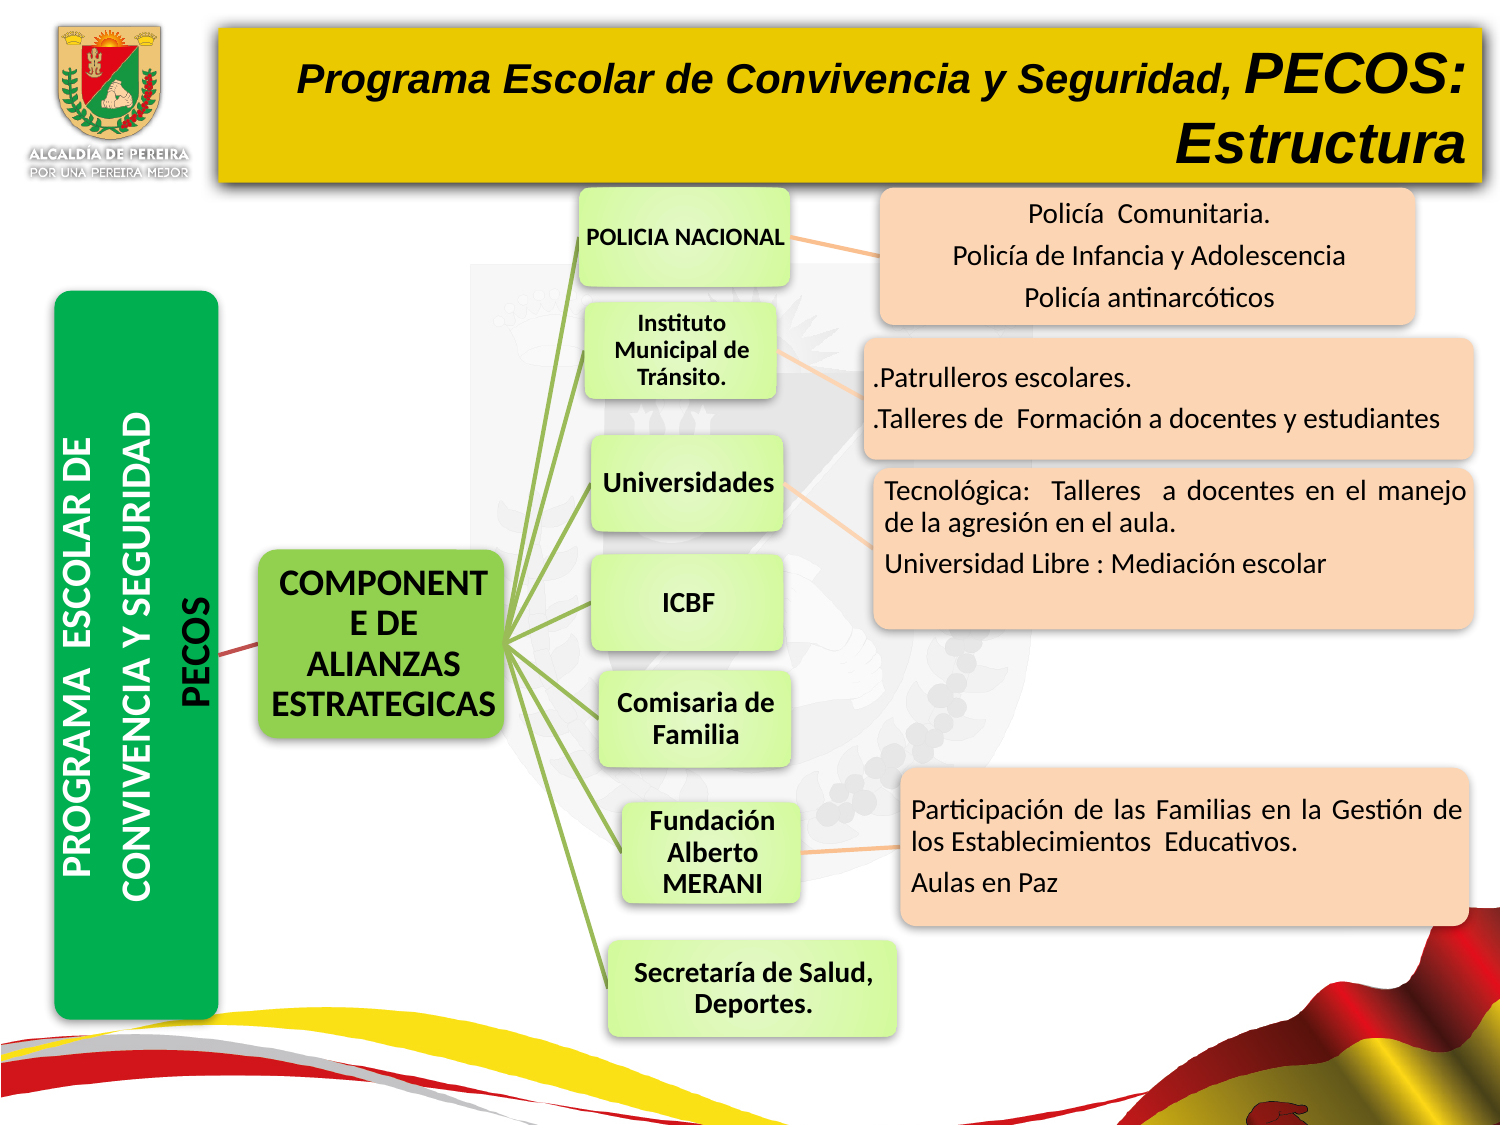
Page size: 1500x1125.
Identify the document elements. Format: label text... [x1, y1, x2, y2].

picture [0, 0, 1500, 1125]
text_box Programa Escolar de Convivencia y Seguridad, PECOS: Estructura [218, 27, 1483, 183]
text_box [2, 187, 1474, 1082]
